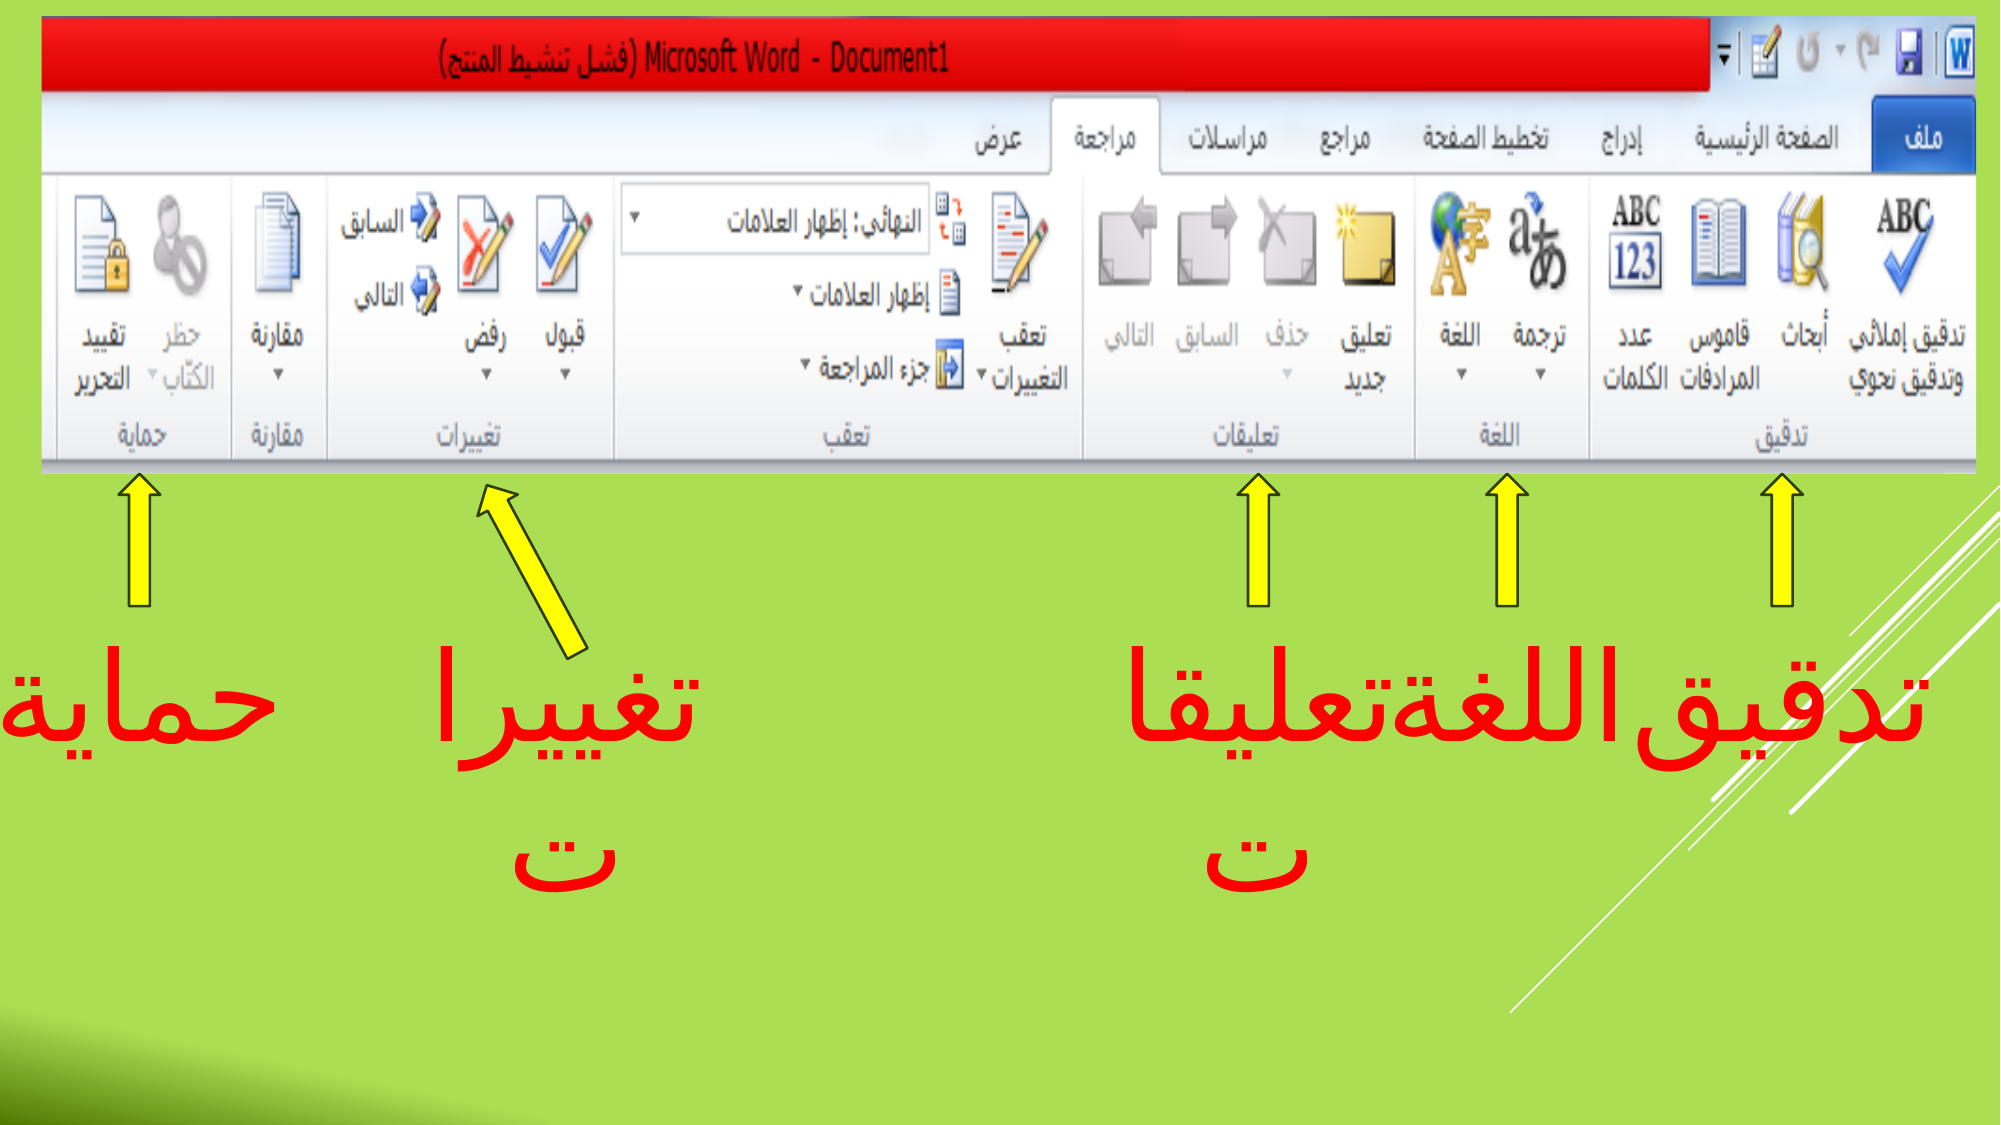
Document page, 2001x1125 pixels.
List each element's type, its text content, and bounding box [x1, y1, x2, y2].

text_box اللغة [1429, 609, 1678, 774]
text_box [476, 483, 568, 609]
text_box حماية [0, 609, 310, 774]
text_box [1485, 475, 1530, 608]
text_box [1236, 475, 1281, 608]
text_box تدقيق [1678, 609, 1953, 774]
picture [41, 16, 1977, 475]
text_box [1760, 475, 1805, 608]
text_box [117, 475, 162, 608]
text_box تغييرات [396, 609, 737, 924]
text_box تعليقات [1088, 609, 1429, 924]
